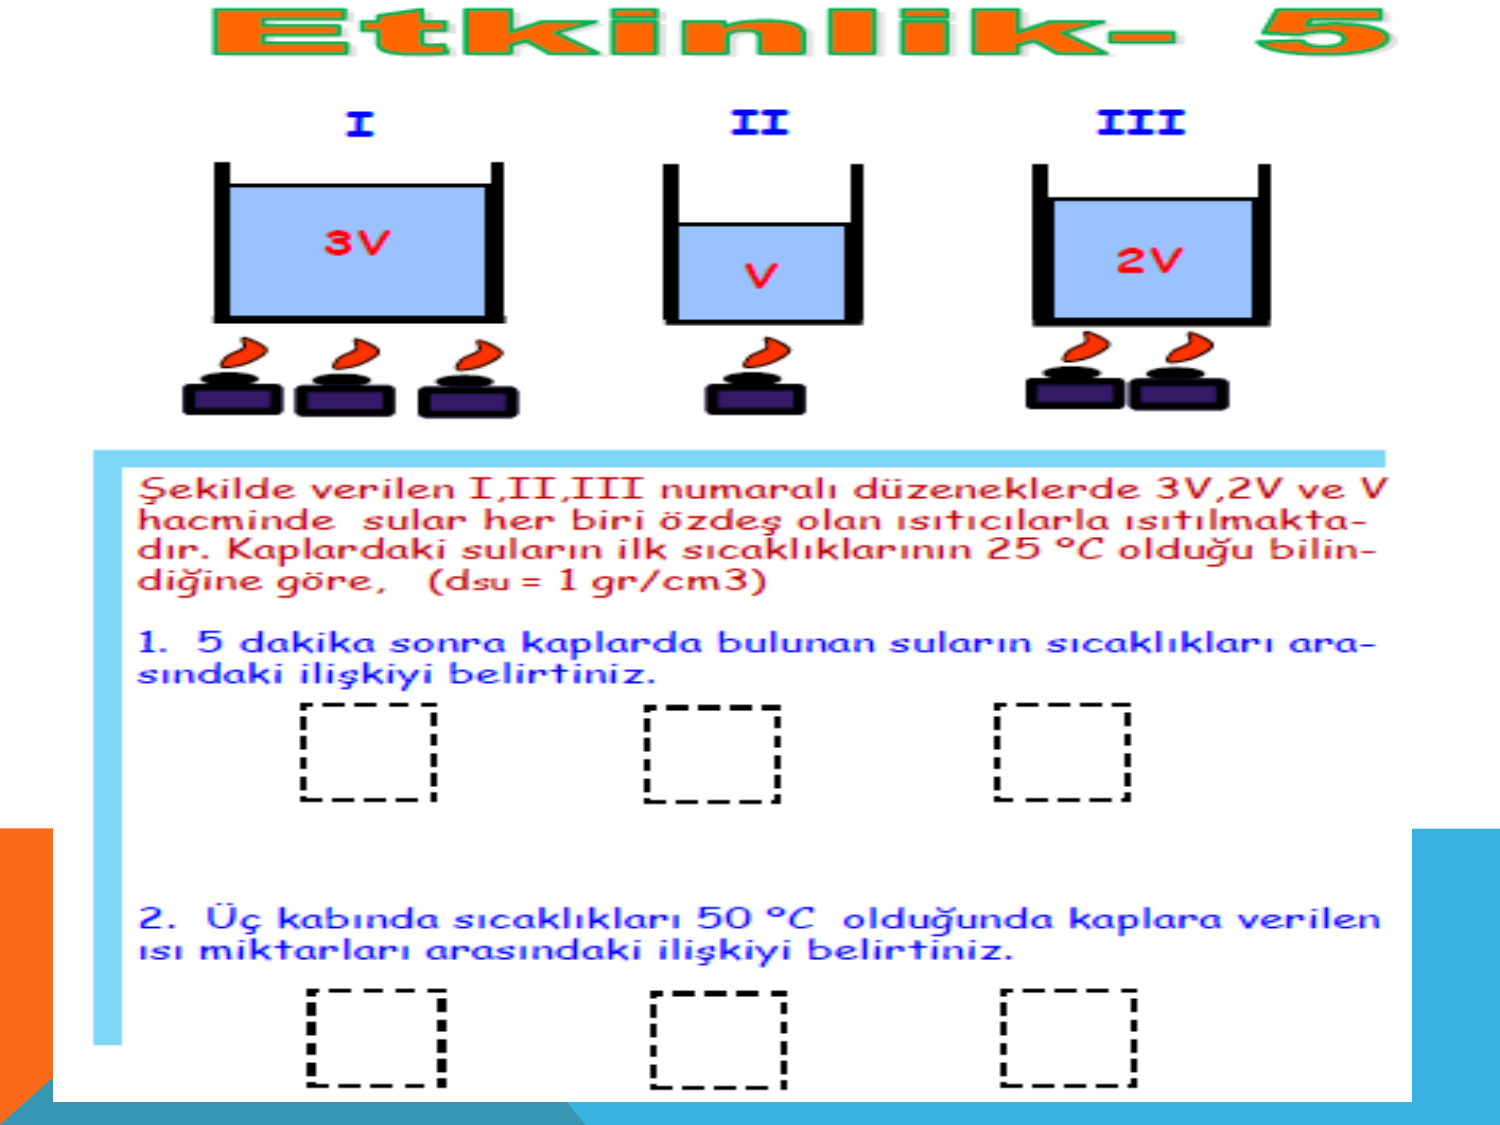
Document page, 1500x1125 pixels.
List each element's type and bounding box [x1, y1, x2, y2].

picture [52, 6, 1412, 1102]
